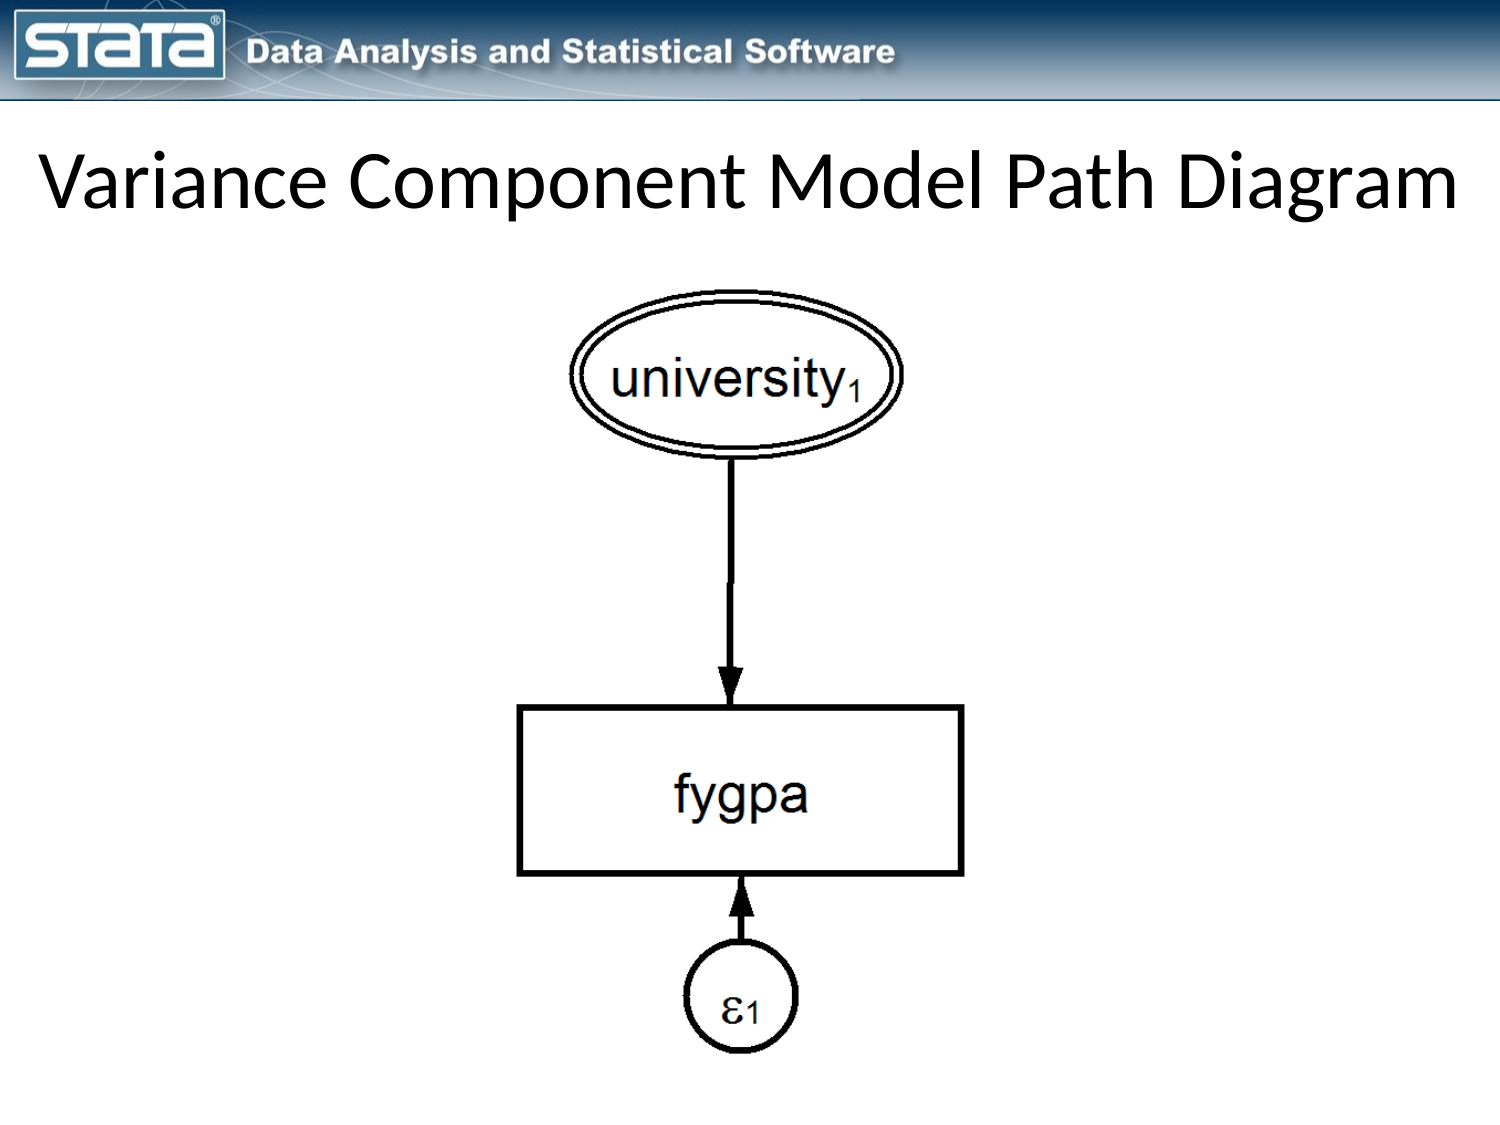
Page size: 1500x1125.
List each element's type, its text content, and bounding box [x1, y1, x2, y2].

picture [499, 274, 1001, 1088]
picture [0, 0, 1500, 101]
title Variance Component Model Path Diagram [12, 112, 1488, 238]
